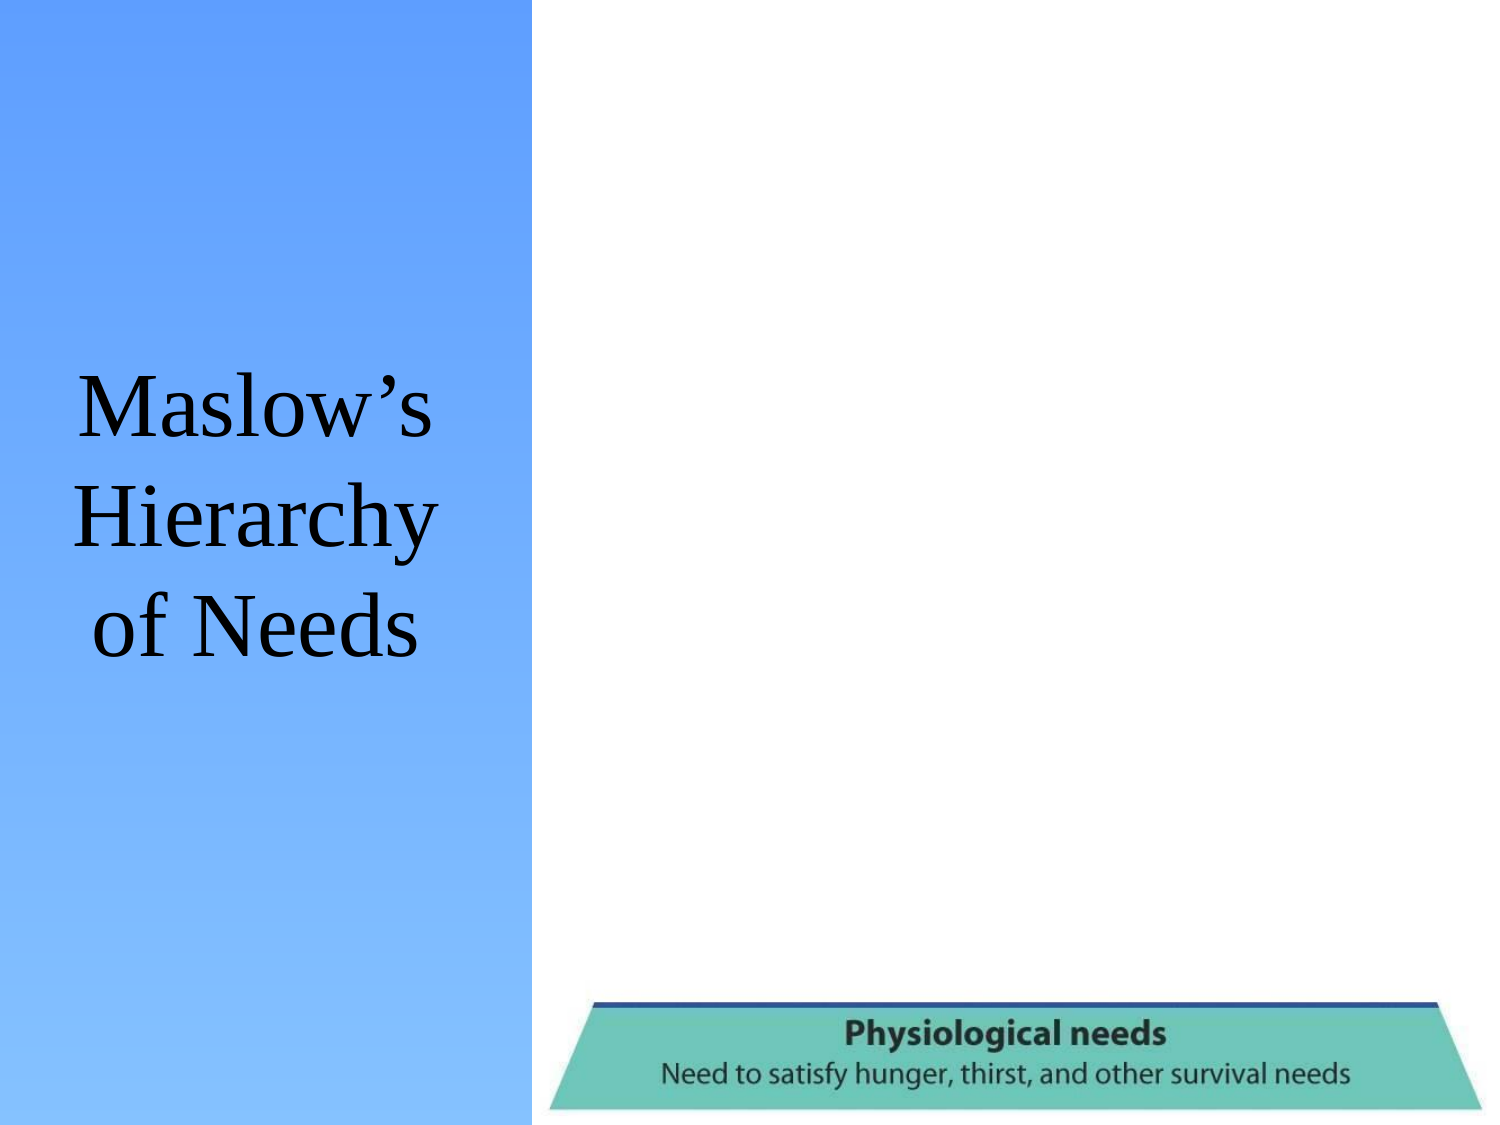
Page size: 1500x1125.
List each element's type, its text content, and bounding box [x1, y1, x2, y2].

title Maslow’s Hierarchy of Needs [24, 44, 488, 976]
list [532, 0, 1500, 1125]
